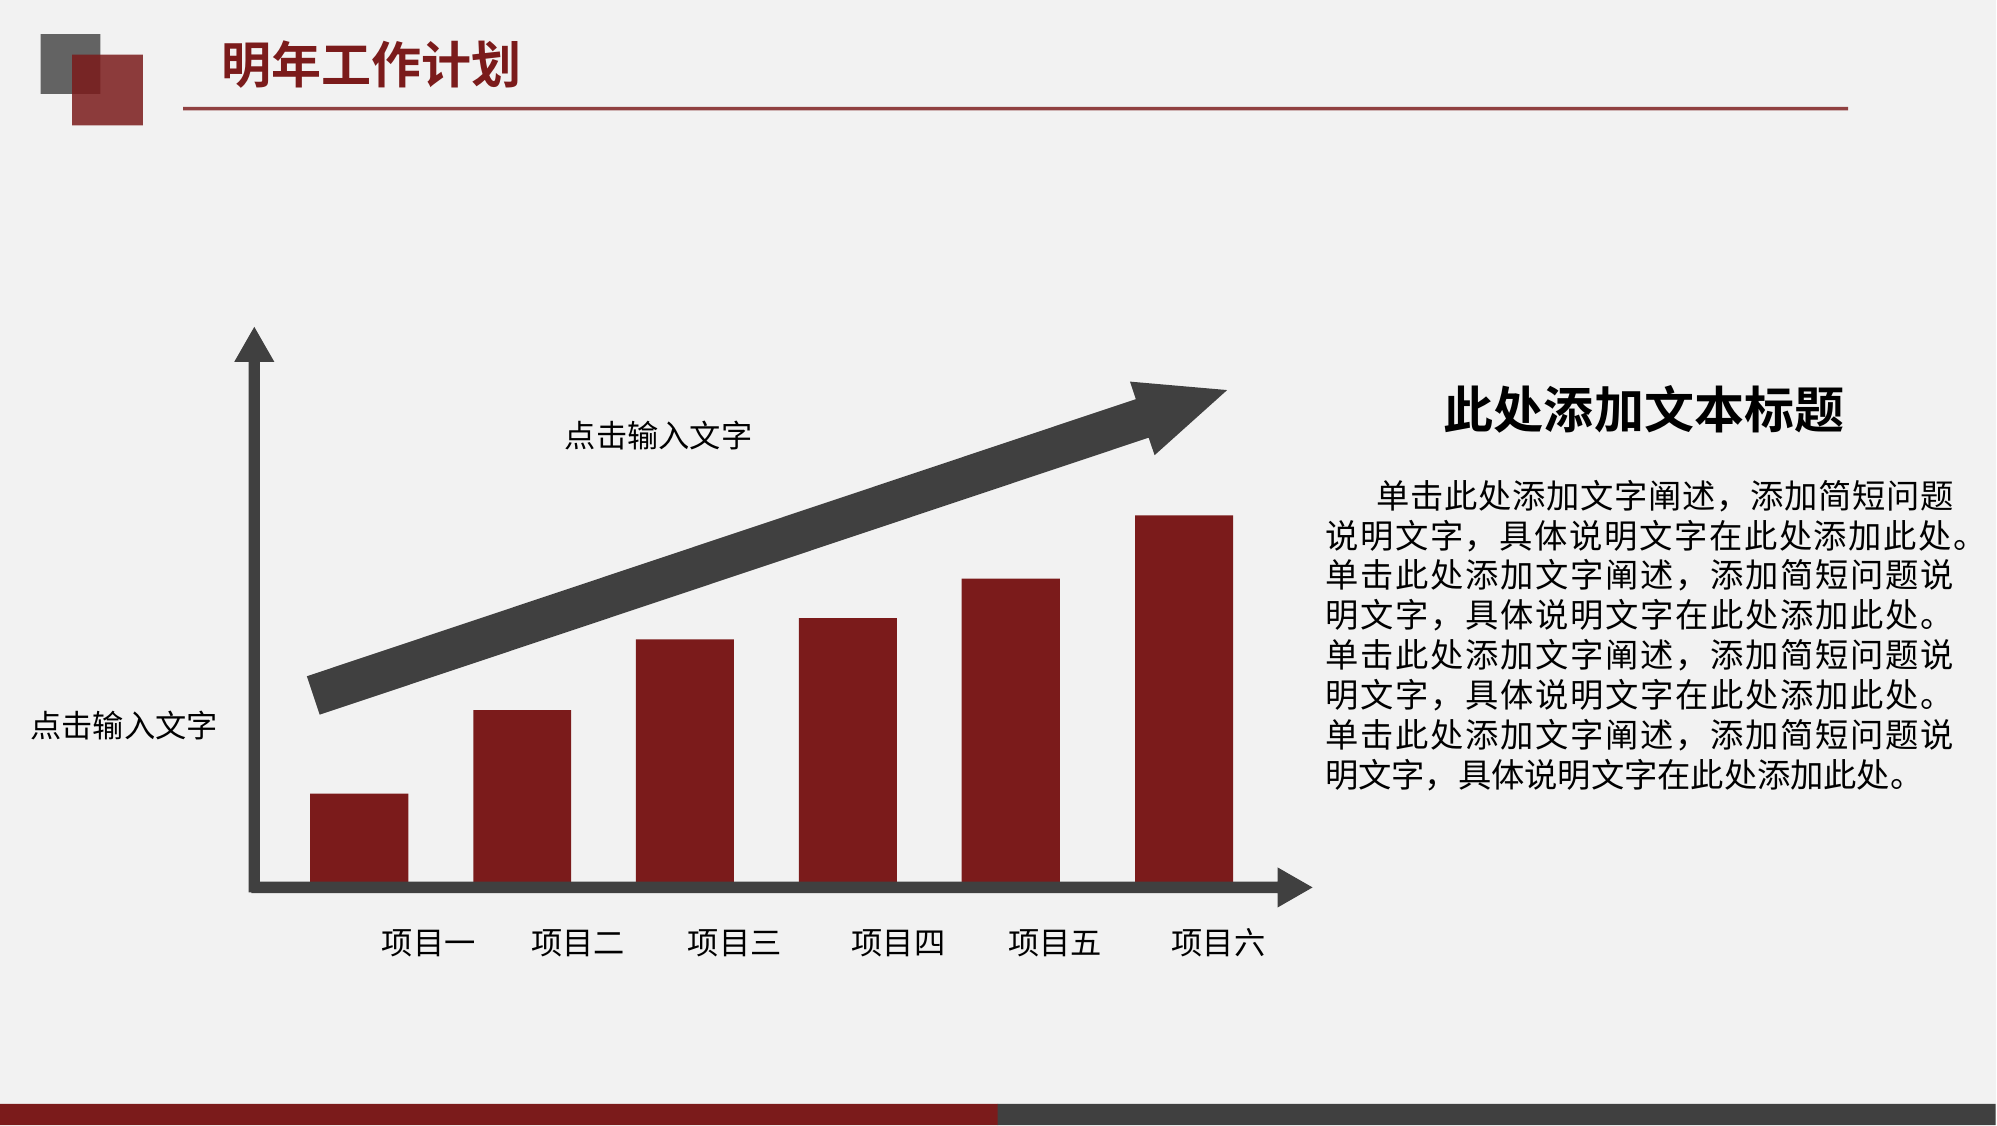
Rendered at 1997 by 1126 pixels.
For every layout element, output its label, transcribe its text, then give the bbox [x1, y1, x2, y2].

text_box 项目一 项目二 项目三 项目四 项目五 项目六 [366, 916, 1282, 969]
text_box [234, 326, 275, 893]
text_box 单击此处添加文字阐述，添加简短问题说明文字，具体说明文字在此处添加此处。单击此处添加文字阐述，添加简短问题说明文字，具体说明文字在此处添加此处。单击此处添加文字阐述，添加简短问题说明文字，具体说明文字在此处添加此处。单击此处添加文字阐述，添加简短问题说明文字，具体说明文字在此处添加此处。 [1310, 467, 1970, 842]
text_box [1135, 515, 1234, 881]
text_box 点击输入文字 [549, 408, 768, 461]
text_box [635, 639, 734, 881]
text_box [251, 867, 1313, 908]
text_box [310, 793, 409, 881]
text_box [961, 578, 1060, 881]
text_box [306, 381, 1228, 715]
text_box [473, 710, 572, 881]
text_box 此处添加文本标题 [1391, 376, 1863, 450]
text_box 明年工作计划 [206, 25, 668, 101]
text_box 点击输入文字 [15, 698, 234, 751]
text_box [798, 618, 897, 881]
